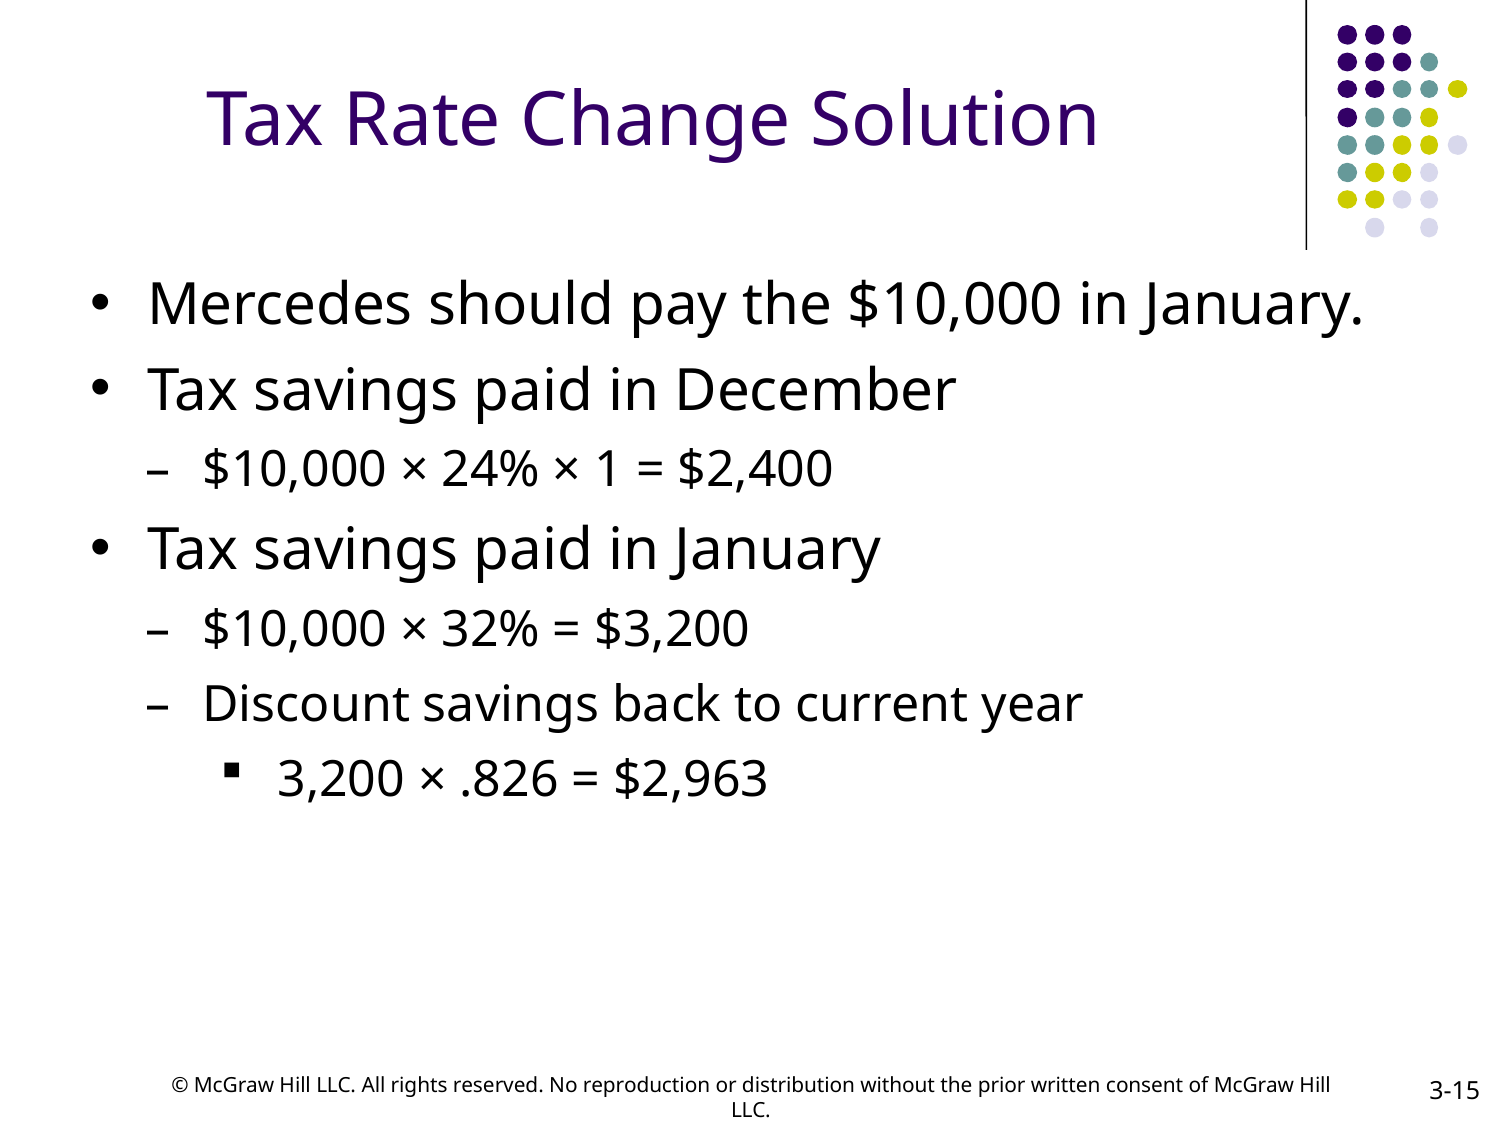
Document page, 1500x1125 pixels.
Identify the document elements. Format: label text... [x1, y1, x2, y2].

list Mercedes should pay the $10,000 in January. Tax savings paid in December $10,000 × 24% × 1 = $2,400 Tax savings paid in January $10,000 × 32% = $3,200 Discount savings back to current year 3,200 × .826 = $2,963 [75, 259, 1425, 1062]
title Tax Rate Change Solution [32, 8, 1275, 234]
slide_number 3-15 [1345, 1061, 1496, 1122]
